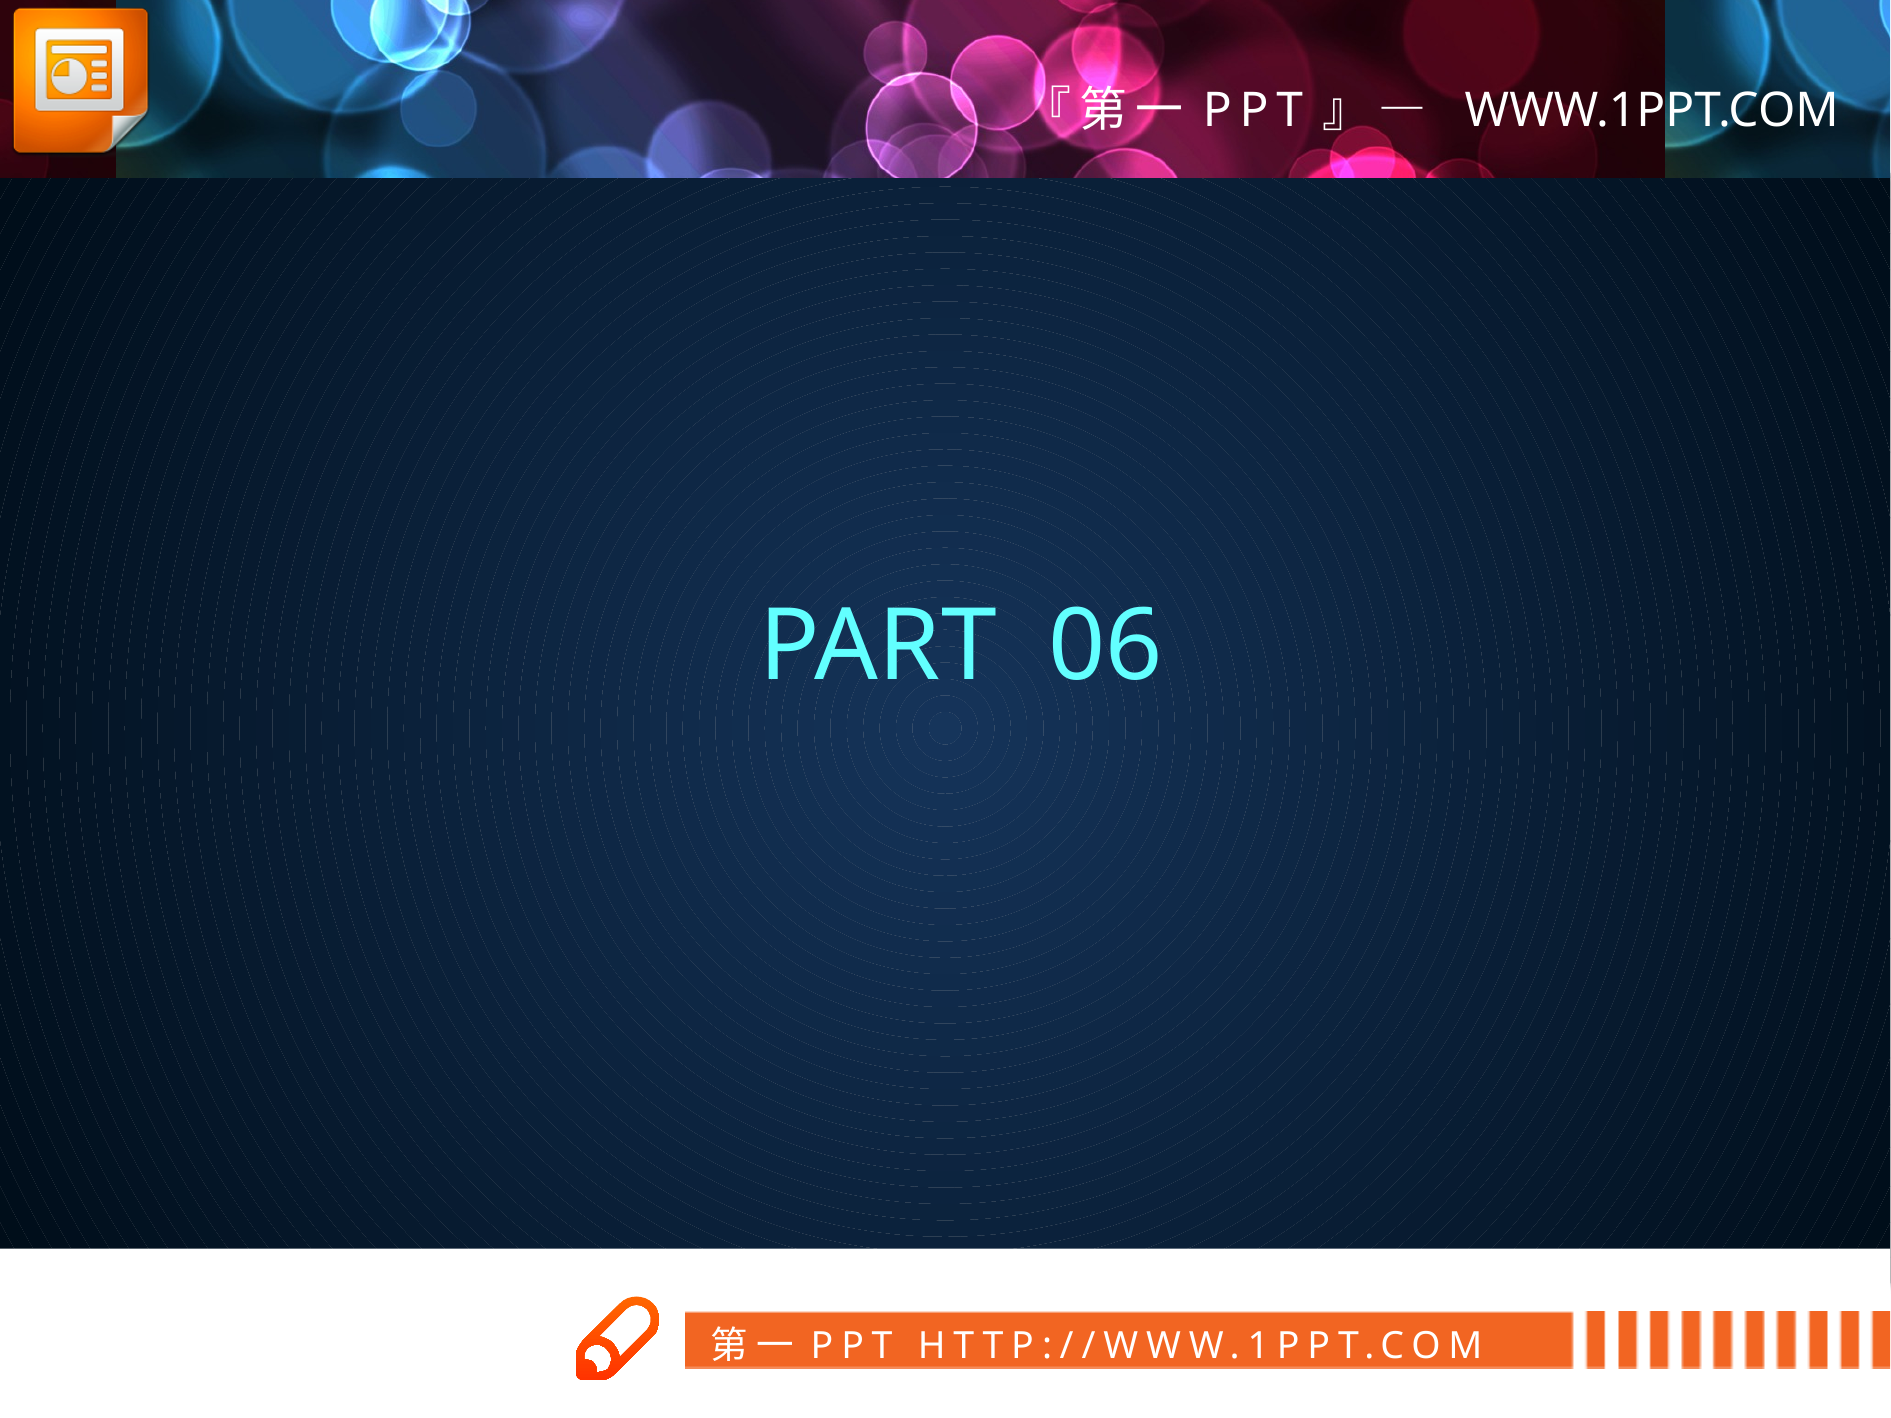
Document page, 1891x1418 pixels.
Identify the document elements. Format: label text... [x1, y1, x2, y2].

picture [0, 0, 1891, 178]
picture [685, 1311, 1891, 1369]
text_box PART 06 [744, 572, 1179, 708]
